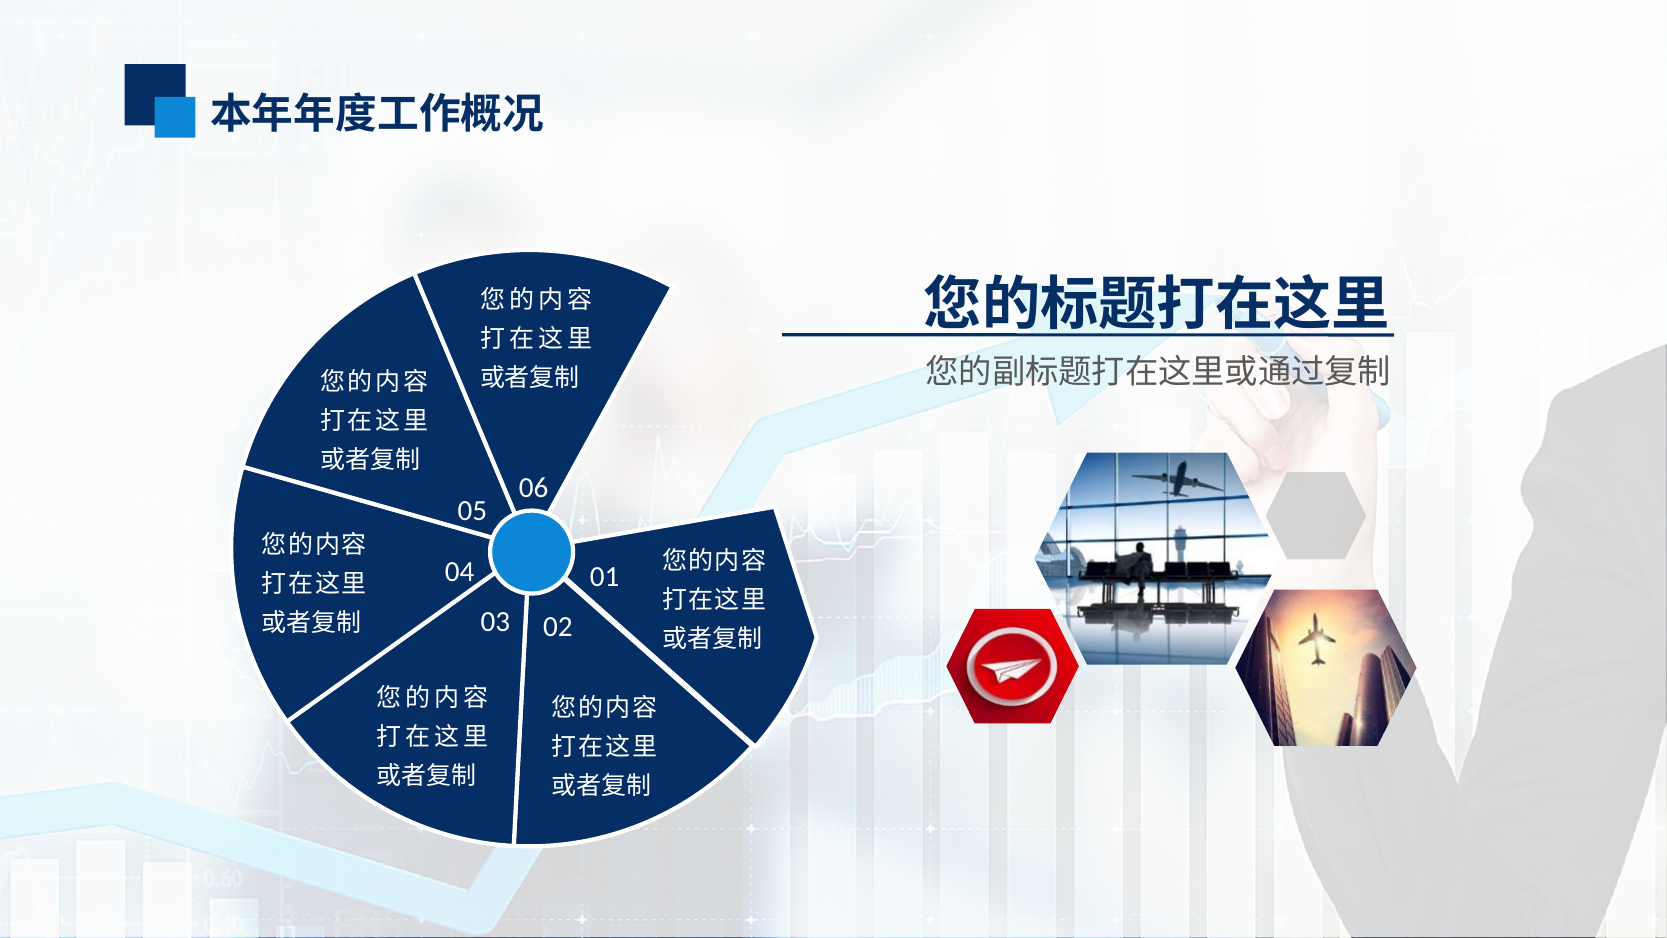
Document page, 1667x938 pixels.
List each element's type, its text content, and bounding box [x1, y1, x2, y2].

text_box [153, 95, 197, 140]
text_box [946, 608, 1079, 724]
text_box 您的标题打在这里 [832, 238, 1405, 334]
text_box 05 [439, 473, 506, 534]
text_box [287, 670, 361, 795]
text_box 您的内容打在这里或者复制 [247, 511, 382, 644]
text_box 您的副标题打在这里或通过复制 [911, 331, 1448, 398]
text_box 您的内容打在这里或者复制 [647, 528, 781, 660]
text_box [514, 602, 753, 847]
text_box [1265, 472, 1367, 560]
text_box 您的标题打在这里 [832, 335, 911, 344]
text_box [1235, 589, 1417, 746]
text_box 01 [571, 539, 638, 600]
text_box [1034, 452, 1280, 665]
text_box 02 [524, 589, 591, 650]
text_box [365, 598, 525, 846]
text_box 您的内容打在这里或者复制 [465, 267, 608, 399]
text_box [493, 574, 502, 583]
text_box [123, 62, 188, 127]
text_box 您的内容打在这里或者复制 [361, 665, 504, 797]
text_box 您的内容打在这里或者复制 [537, 675, 673, 807]
text_box [506, 511, 514, 518]
text_box [307, 273, 497, 473]
text_box 03 [462, 583, 529, 645]
text_box 本年年度工作概况 [195, 78, 574, 144]
text_box [553, 578, 571, 589]
text_box [231, 467, 462, 722]
text_box 06 [500, 450, 567, 511]
text_box [493, 511, 571, 589]
text_box [242, 351, 439, 523]
text_box 您的内容打在这里或者复制 [305, 349, 444, 482]
text_box [565, 568, 571, 584]
text_box [589, 528, 647, 651]
text_box [414, 250, 673, 480]
text_box 04 [426, 533, 493, 595]
text_box [652, 506, 817, 747]
